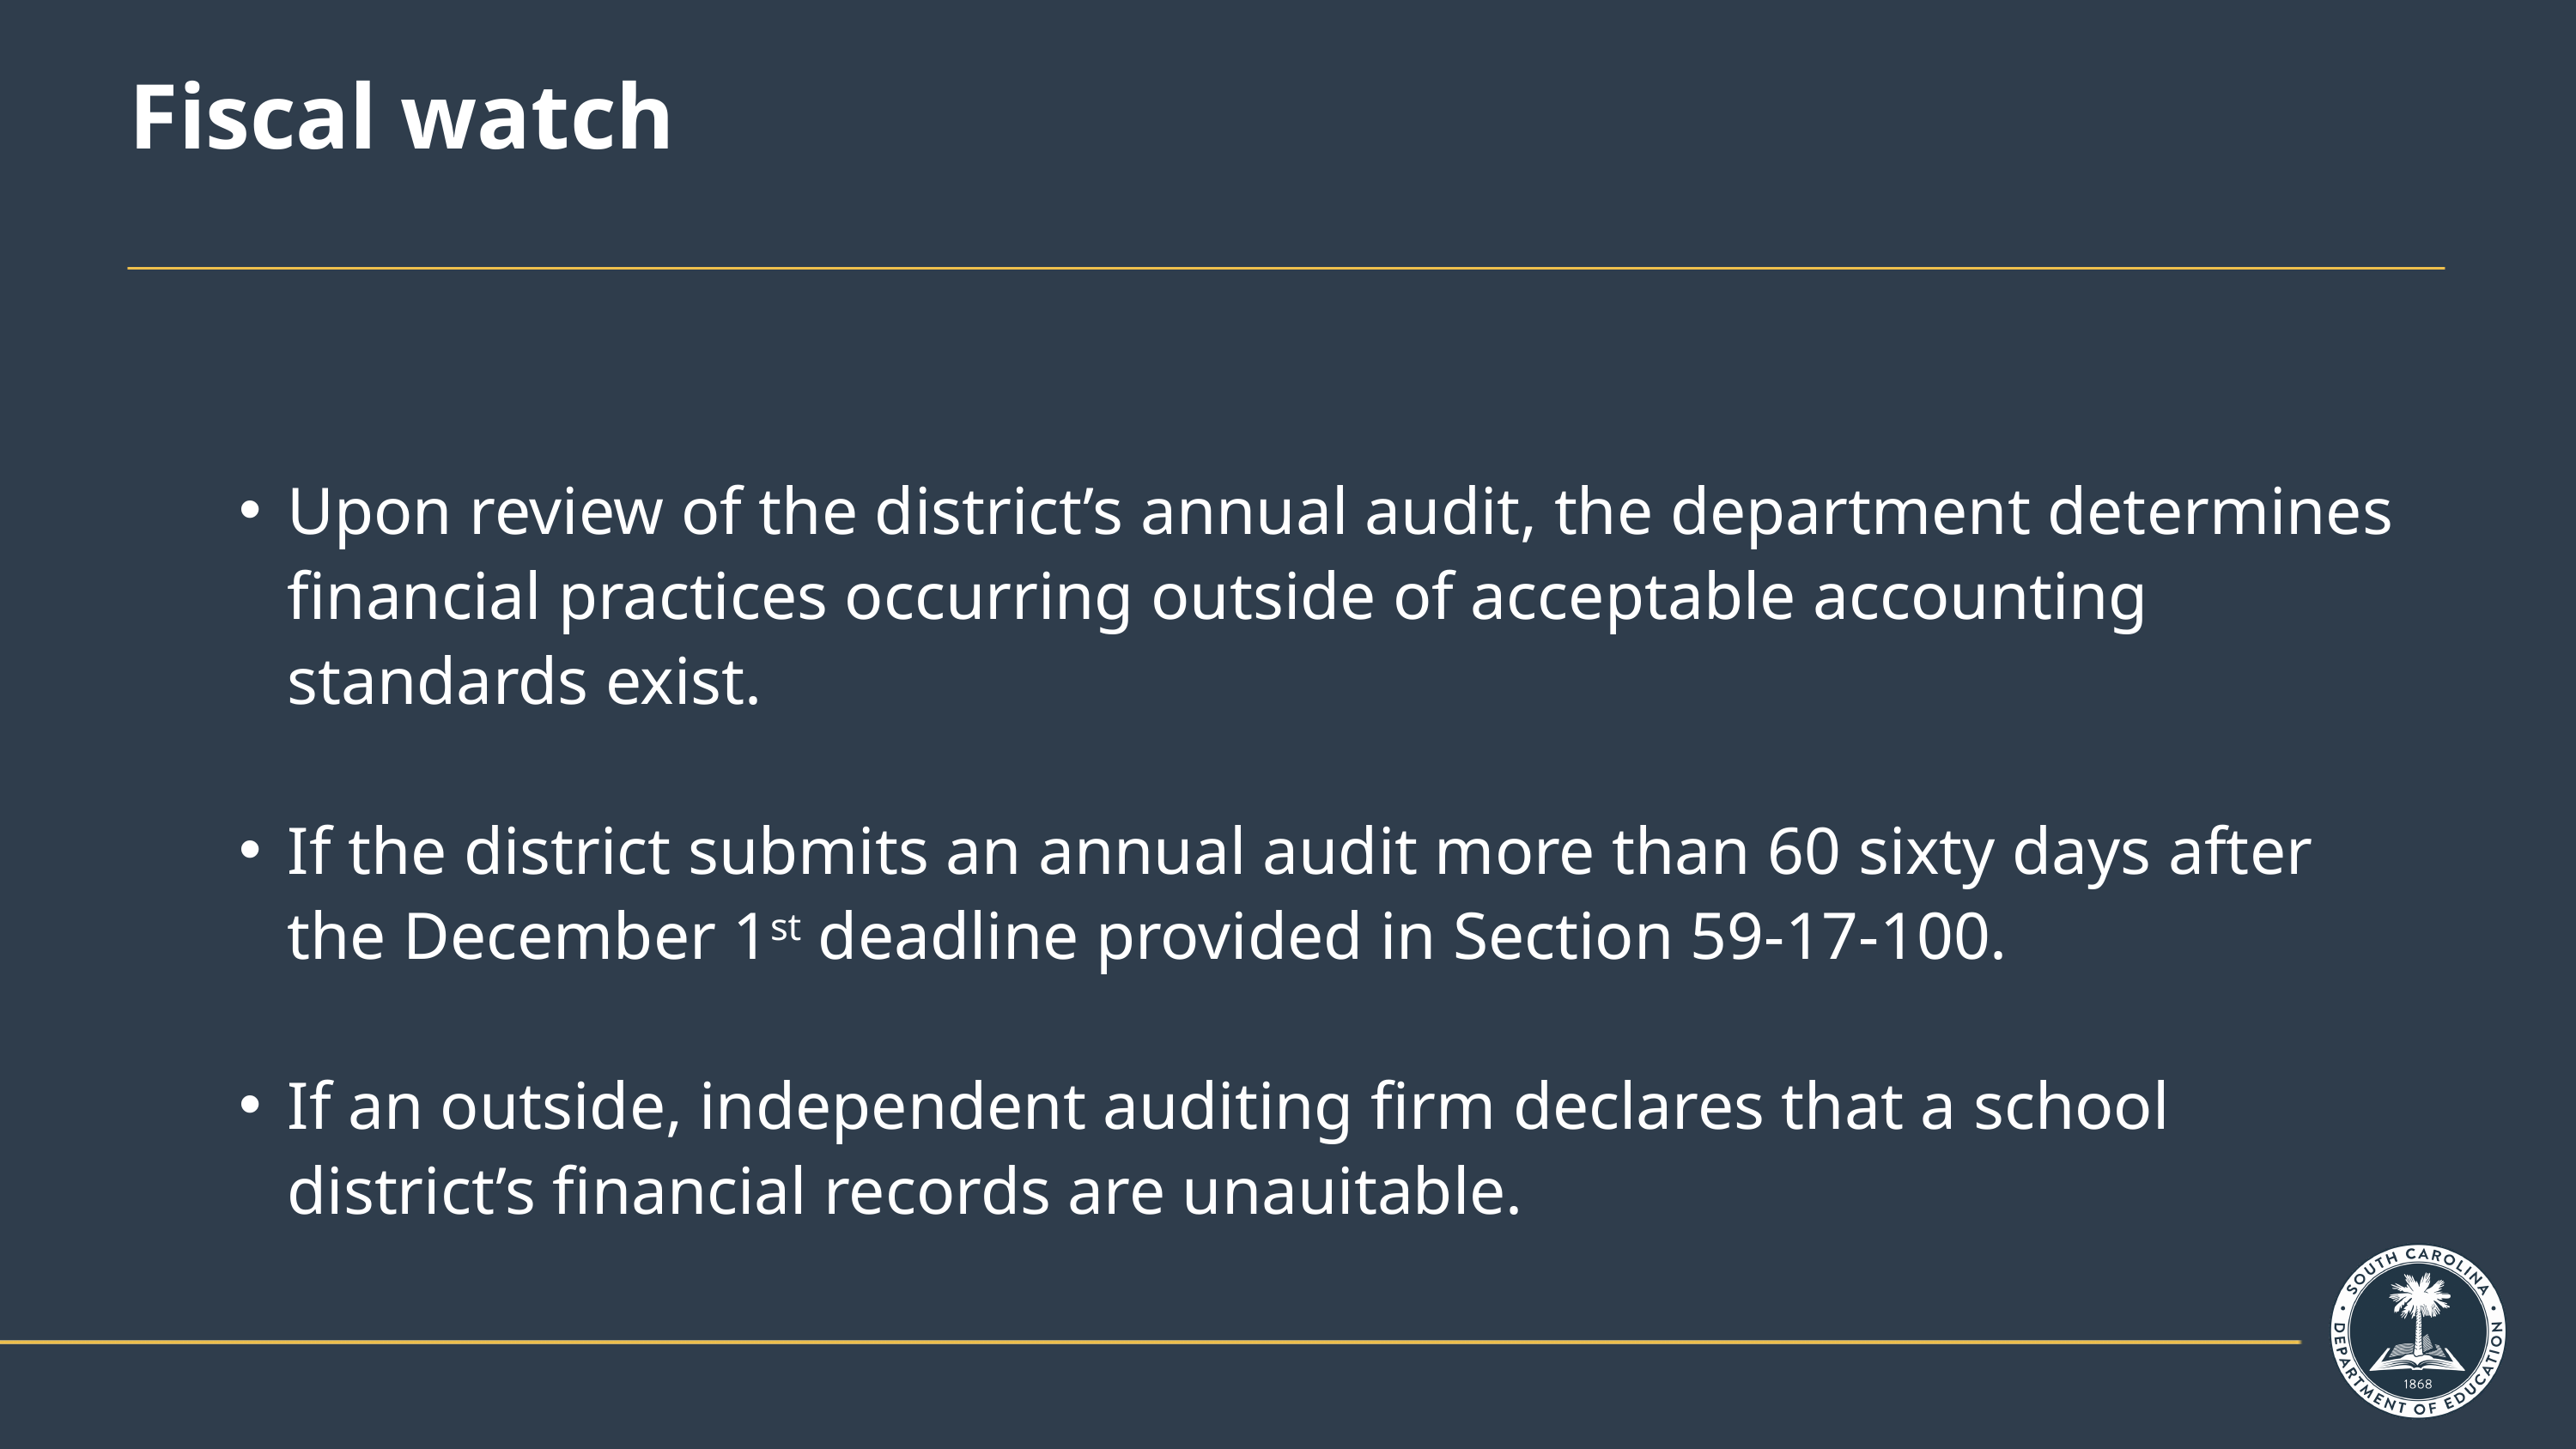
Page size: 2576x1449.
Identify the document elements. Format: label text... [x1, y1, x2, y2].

title Fiscal watch [129, 76, 2440, 316]
picture [2329, 1243, 2507, 1420]
list Upon review of the district’s annual audit, the department determines financial practices occurring outside of acceptable accounting standards exist. If the district submits an annual audit more than 60 sixty days after the December 1st deadline provided in Section 59-17-100. If an outside, independent auditing firm declares that a school district’s financial records are unauitable. [129, 316, 2440, 1213]
